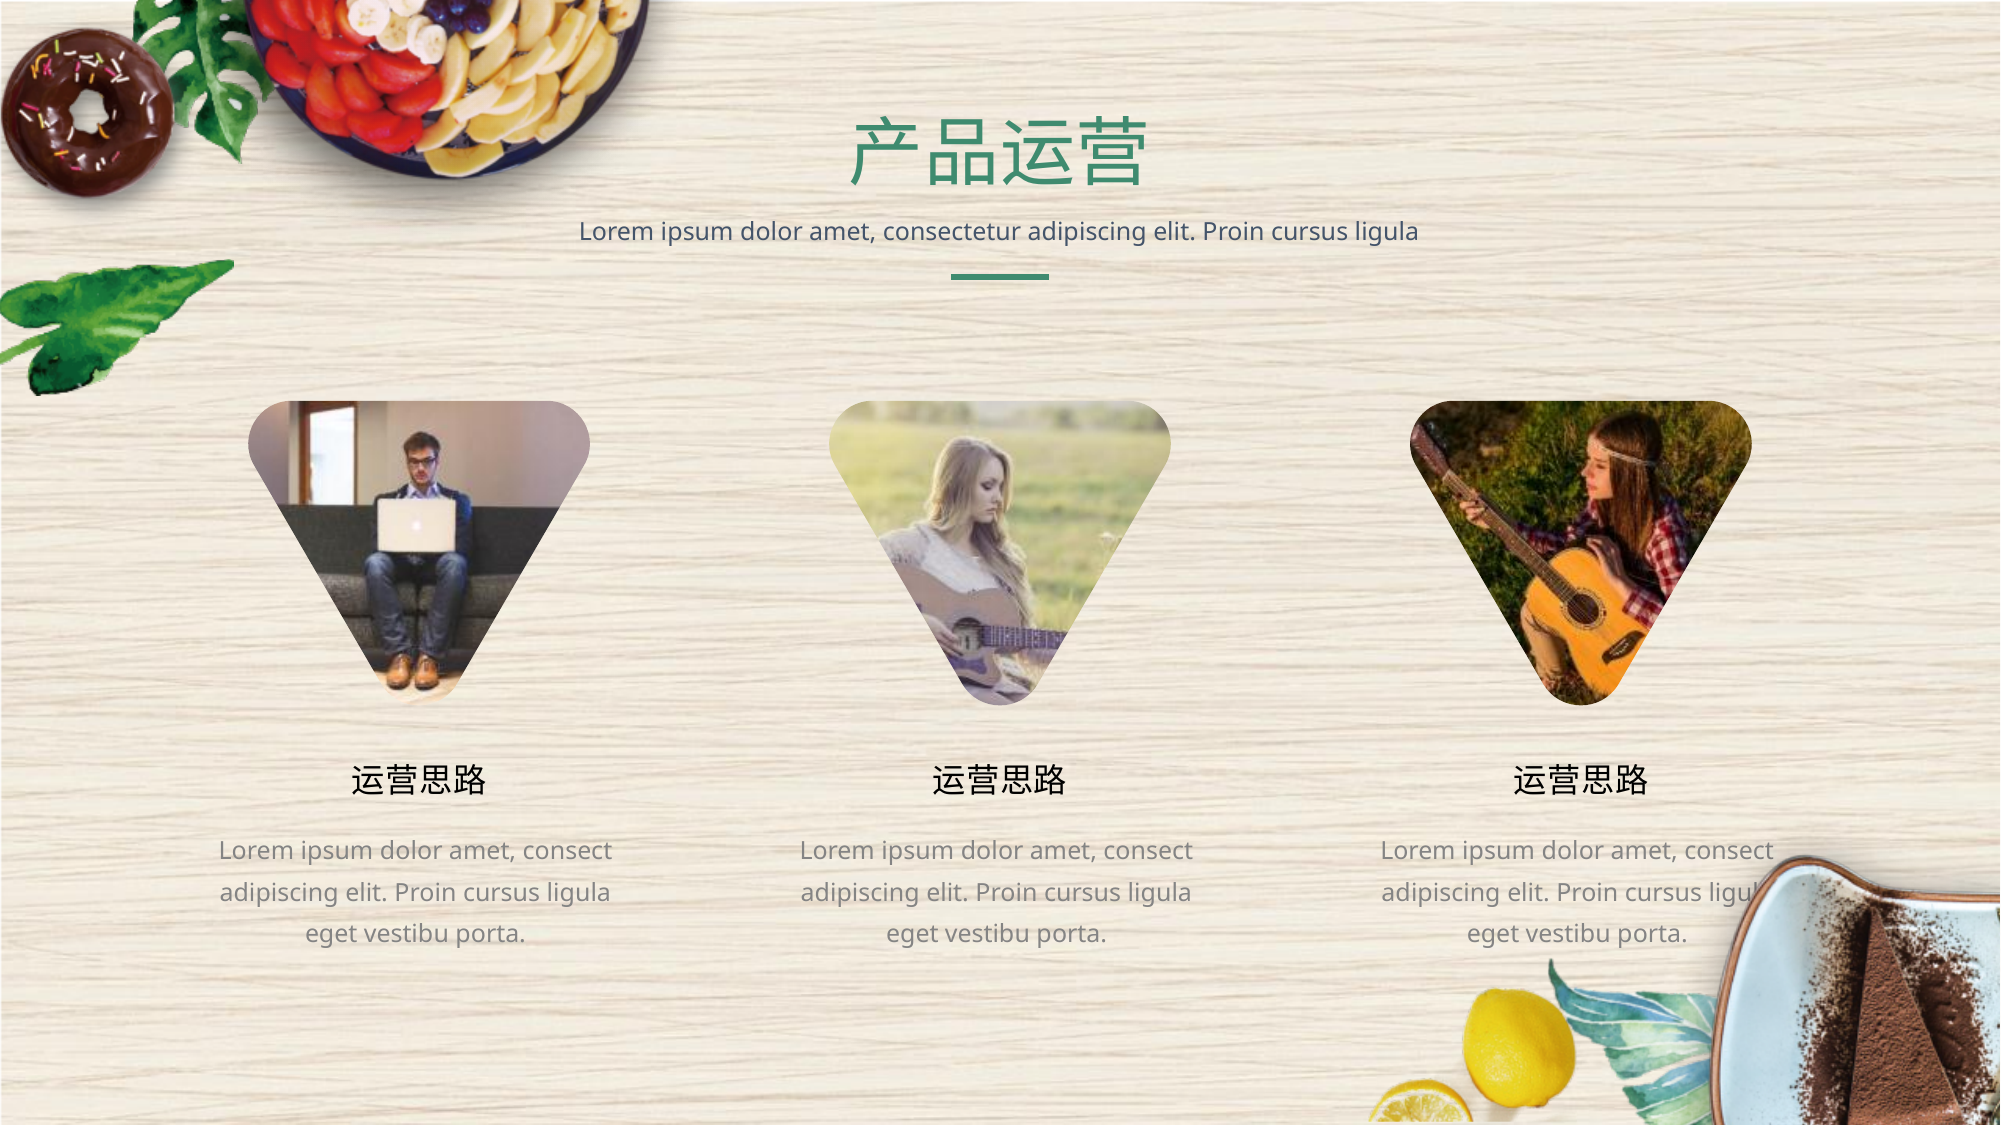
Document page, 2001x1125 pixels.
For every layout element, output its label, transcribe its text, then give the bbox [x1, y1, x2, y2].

text_box Lorem ipsum dolor amet, consect adipiscing elit. Proin cursus ligula eget vestibu porta. [203, 814, 635, 956]
text_box Lorem ipsum dolor amet, consectetur adipiscing elit. Proin cursus ligula [708, 196, 1624, 253]
text_box 运营思路 [791, 751, 1209, 806]
picture [0, 0, 2001, 1125]
text_box Lorem ipsum dolor amet, consect adipiscing elit. Proin cursus ligula eget vestibu porta. [1365, 814, 1796, 956]
text_box 产品运营 [719, 107, 1373, 196]
text_box 运营思路 [1372, 751, 1790, 806]
text_box 运营思路 [210, 751, 628, 806]
text_box Lorem ipsum dolor amet, consect adipiscing elit. Proin cursus ligula eget vestibu porta. [784, 814, 1216, 956]
